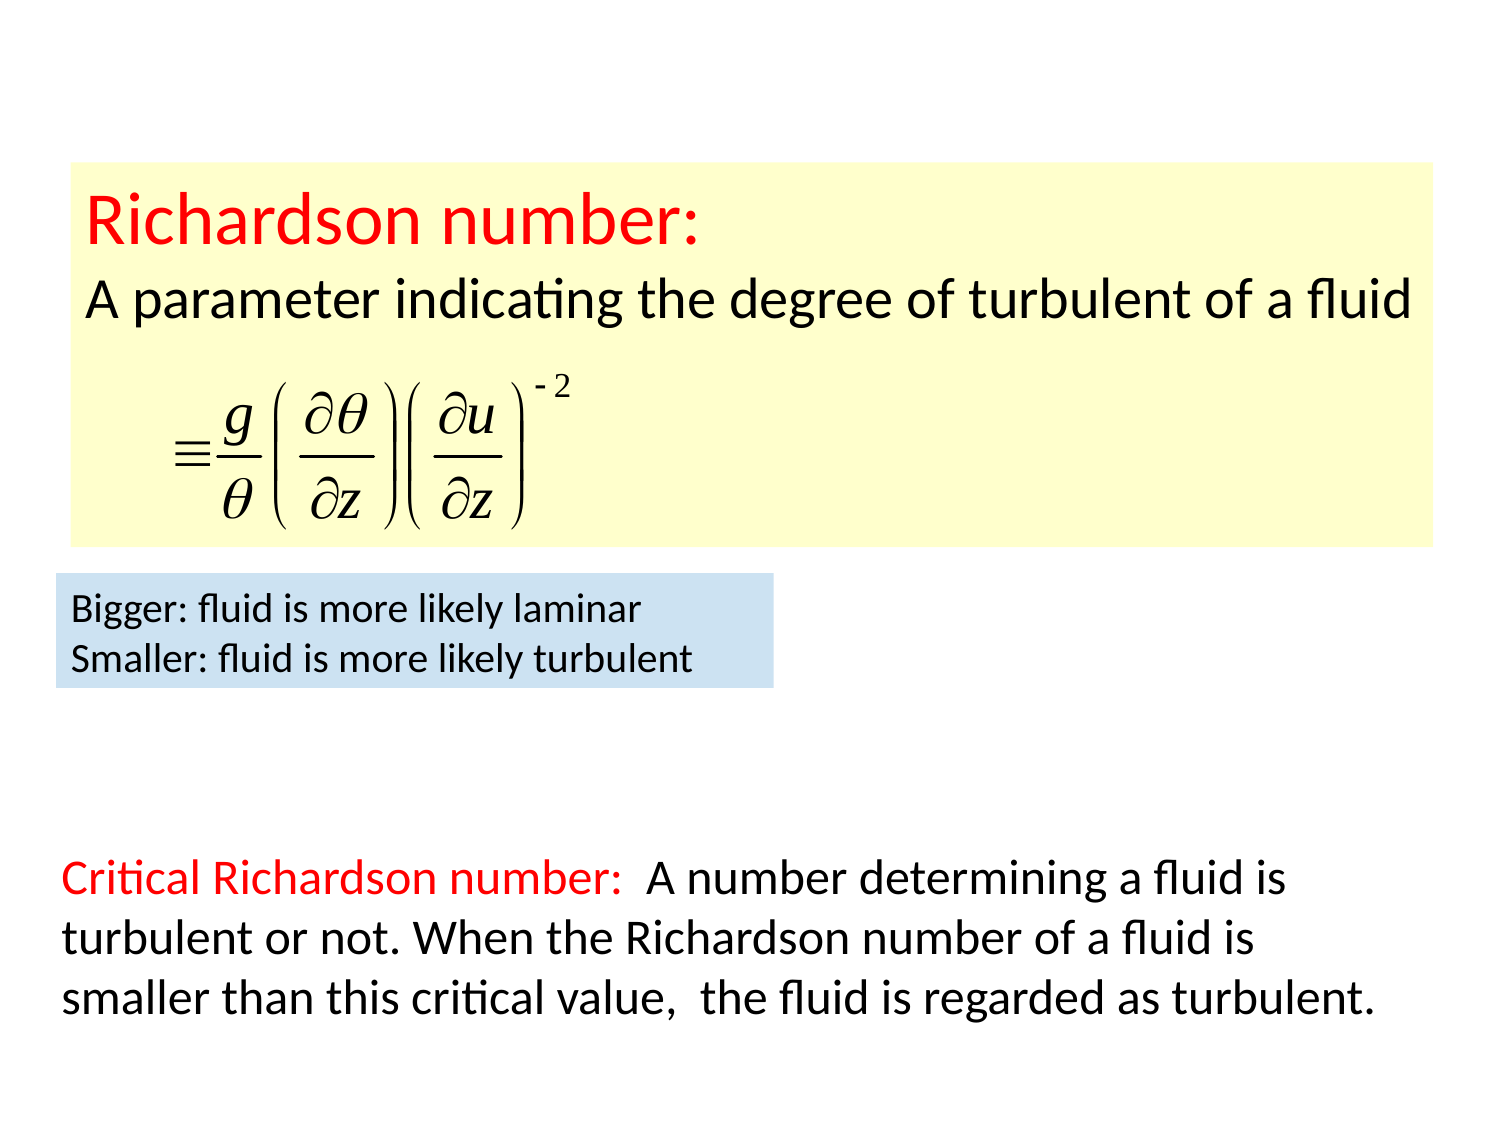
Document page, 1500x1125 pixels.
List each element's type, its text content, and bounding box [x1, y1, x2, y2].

text_box Richardson number: A parameter indicating the degree of turbulent of a fluid [70, 162, 1434, 548]
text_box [160, 356, 580, 542]
text_box Critical Richardson number: A number determining a fluid is turbulent or not. When the Richardson number of a fluid is smaller than this critical value, the fluid is regarded as turbulent. [46, 837, 1410, 1033]
text_box Bigger: fluid is more likely laminar Smaller: fluid is more likely turbulent [56, 573, 774, 688]
